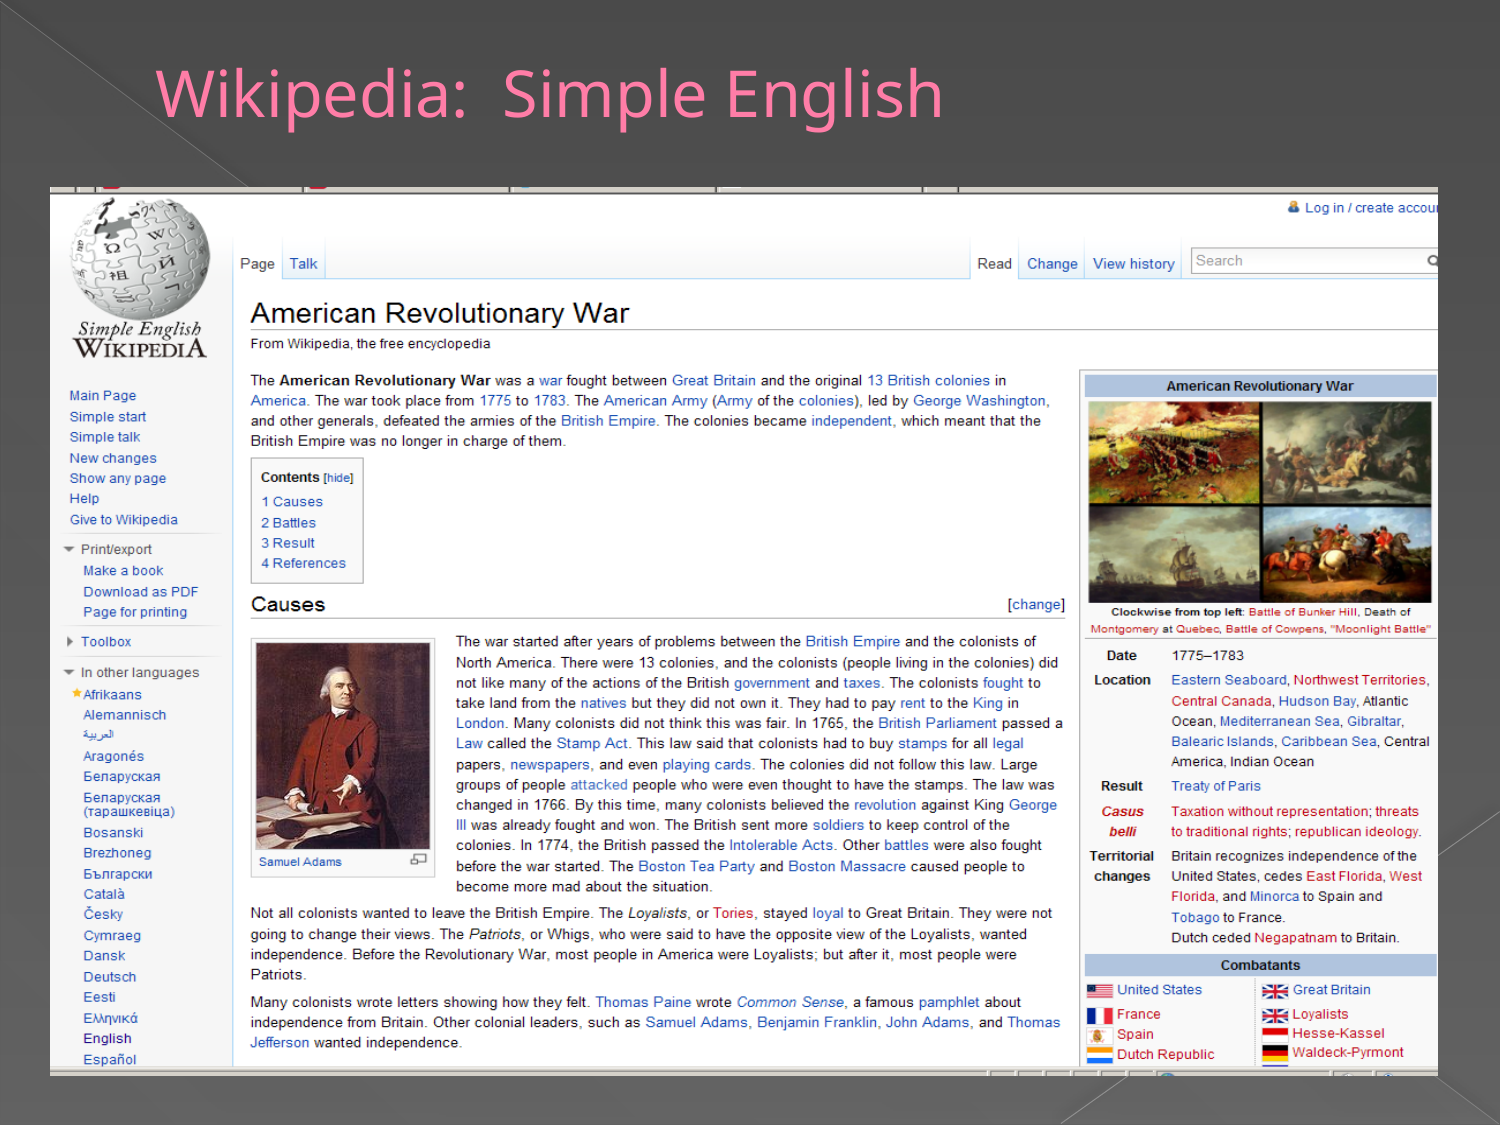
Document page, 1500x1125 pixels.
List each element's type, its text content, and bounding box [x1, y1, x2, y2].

title Wikipedia: Simple English [75, 45, 1425, 138]
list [49, 187, 1438, 1076]
